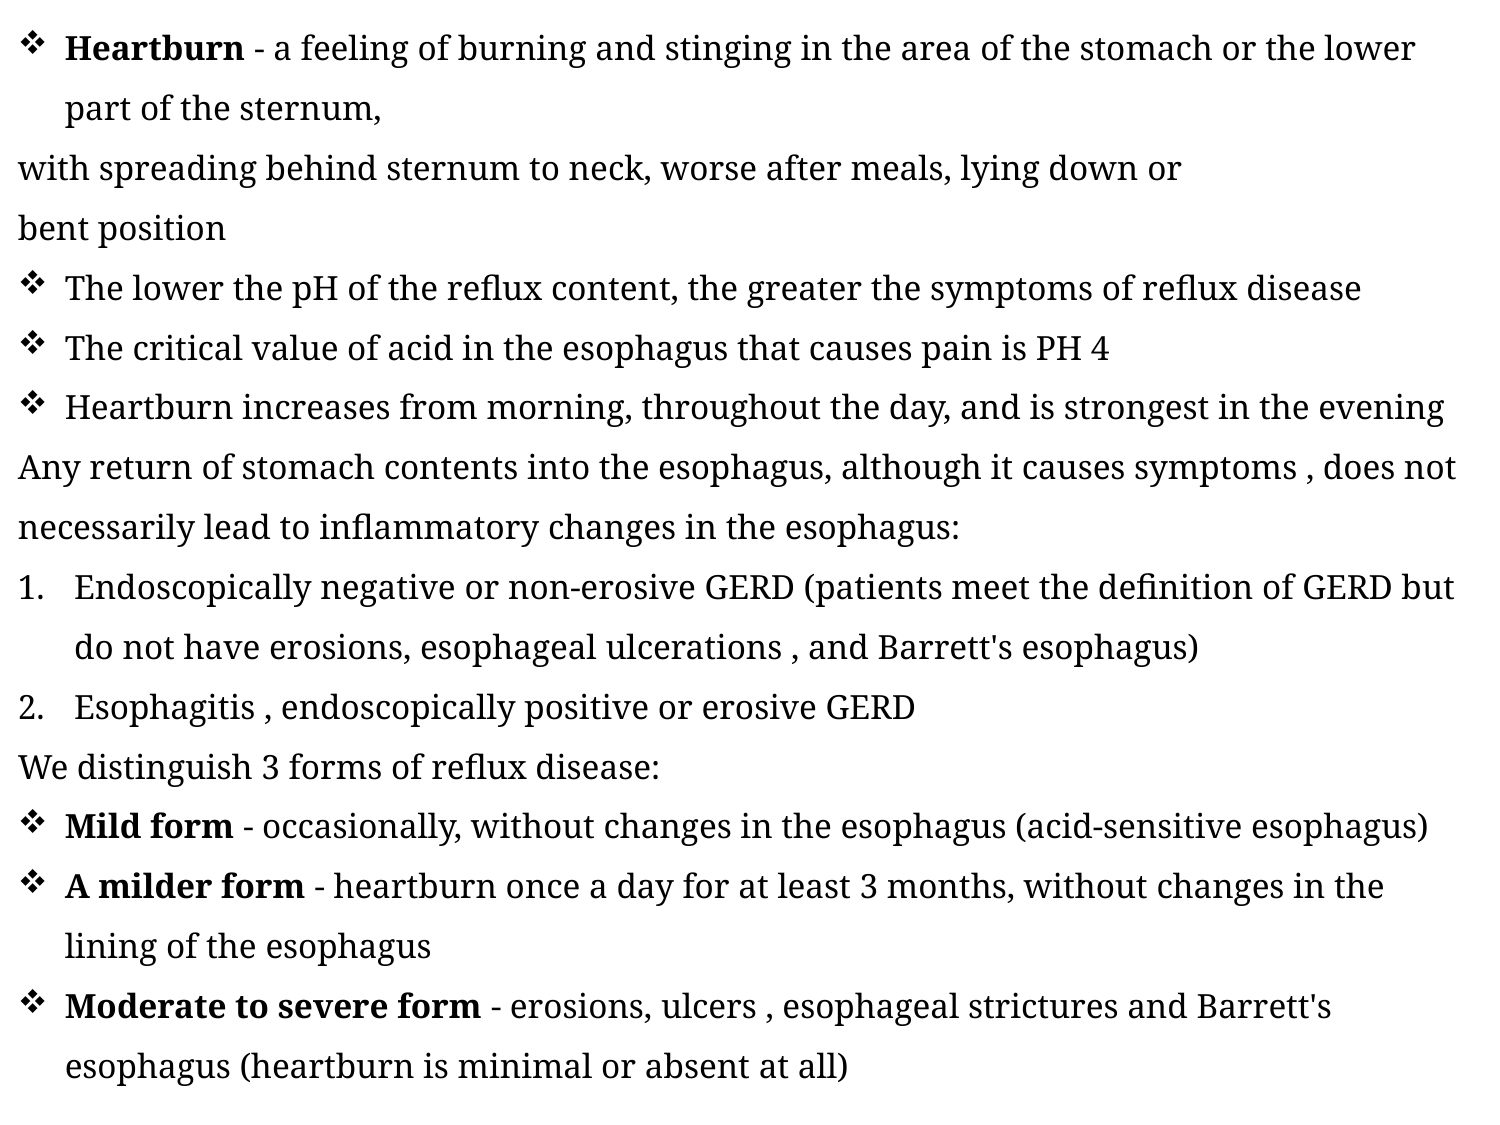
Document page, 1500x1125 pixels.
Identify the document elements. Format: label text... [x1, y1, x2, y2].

text_box Heartburn - a feeling of burning and stinging in the area of the stomach or the lower part of the sternum, with spreading behind sternum to neck, worse after meals, lying down or bent position The lower the pH of the reflux content, the greater the symptoms of reflux disease The critical value of acid in the esophagus that causes pain is PH 4 Heartburn increases from morning, throughout the day, and is strongest in the evening Any return of stomach contents into the esophagus, although it causes symptoms , does not necessarily lead to inflammatory changes in the esophagus: Endoscopically negative or non-erosive GERD (patients meet the definition of GERD but do not have erosions, esophageal ulcerations , and Barrett's esophagus) Esophagitis , endoscopically positive or erosive GERD We distinguish 3 forms of reflux disease: Mild form - occasionally, without changes in the esophagus (acid-sensitive esophagus) A milder form - heartburn once a day for at least 3 months, without changes in the lining of the esophagus Moderate to severe form - erosions, ulcers , esophageal strictures and Barrett's esophagus (heartburn is minimal or absent at all) [3, 0, 1500, 1093]
